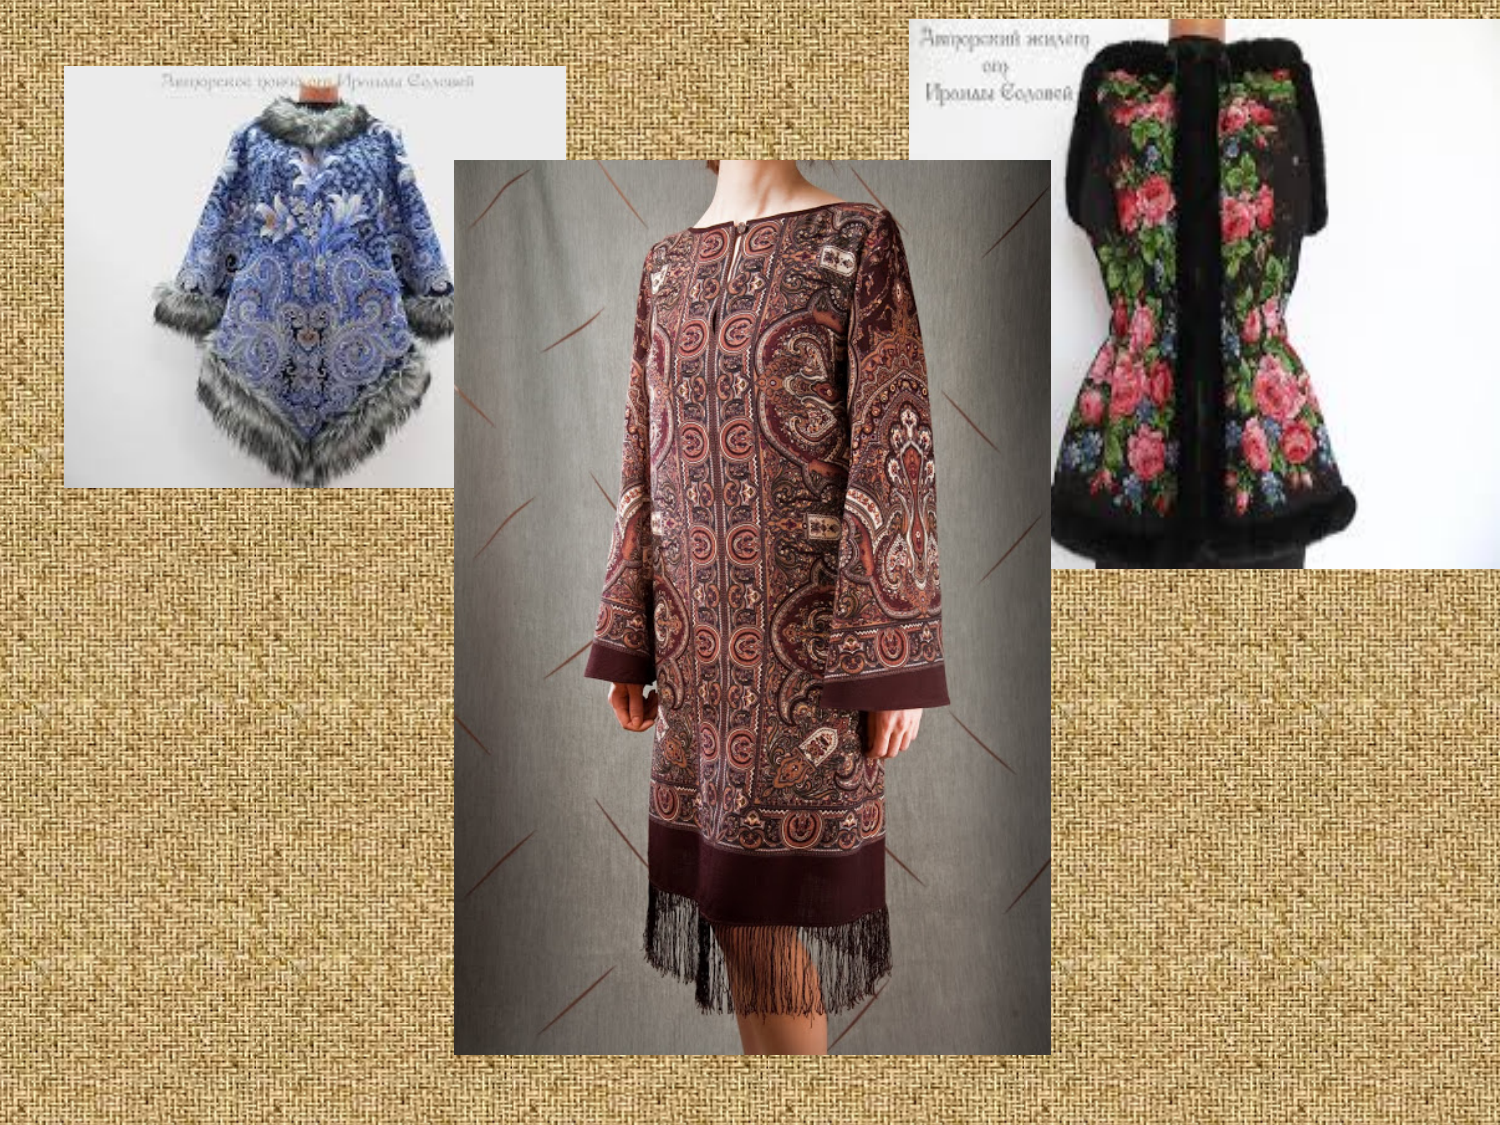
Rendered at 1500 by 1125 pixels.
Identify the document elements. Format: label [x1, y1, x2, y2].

list [909, 18, 1500, 570]
picture [0, 0, 1500, 1125]
list [64, 66, 566, 488]
